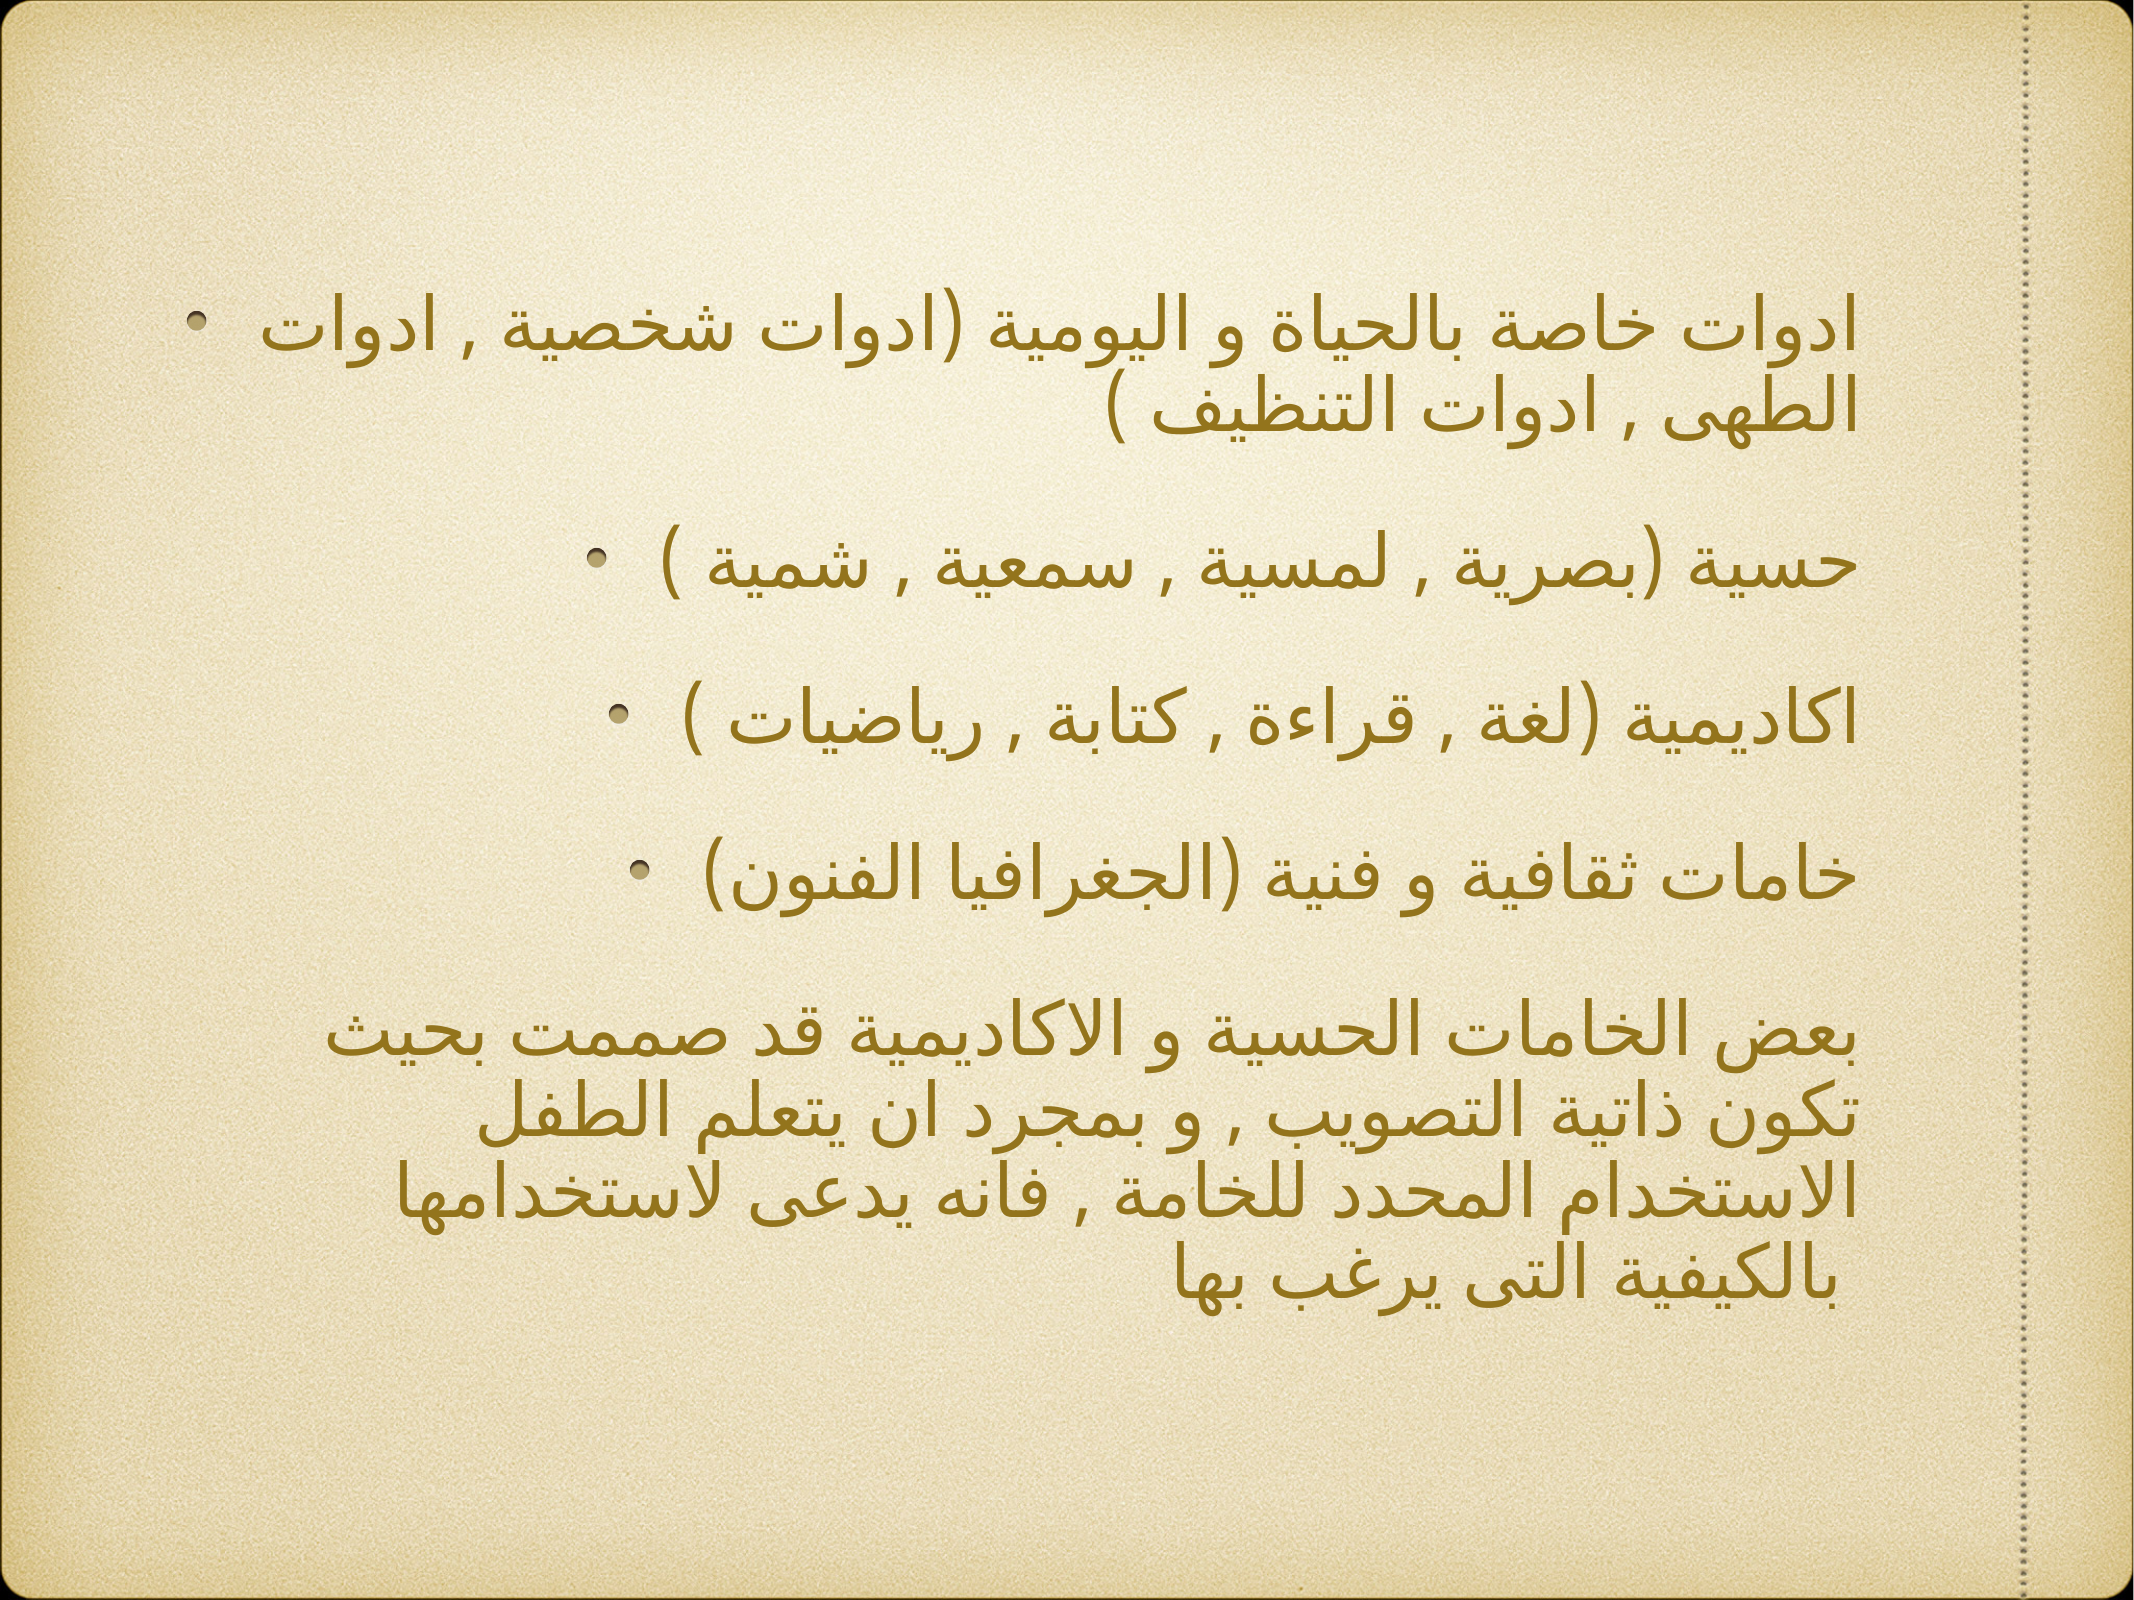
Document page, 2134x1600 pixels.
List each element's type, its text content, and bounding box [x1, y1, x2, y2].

picture [0, 0, 2134, 1600]
list ادوات خاصة بالحياة و اليومية (ادوات شخصية , ادوات الطهى , ادوات التنظيف ) حسية (بصرية , لمسية , سمعية , شمية ) اكاديمية (لغة , قراءة , كتابة , رياضيات ) خامات ثقافية و فنية (الجغرافيا الفنون) بعض الخامات الحسية و الاكاديمية قد صممت بحيث تكون ذاتية التصويب , و بمجرد ان يتعلم الطفل الاستخدام المحدد للخامة , فانه يدعى لاستخدامها بالكيفية التى يرغب بها [153, 207, 1872, 1393]
